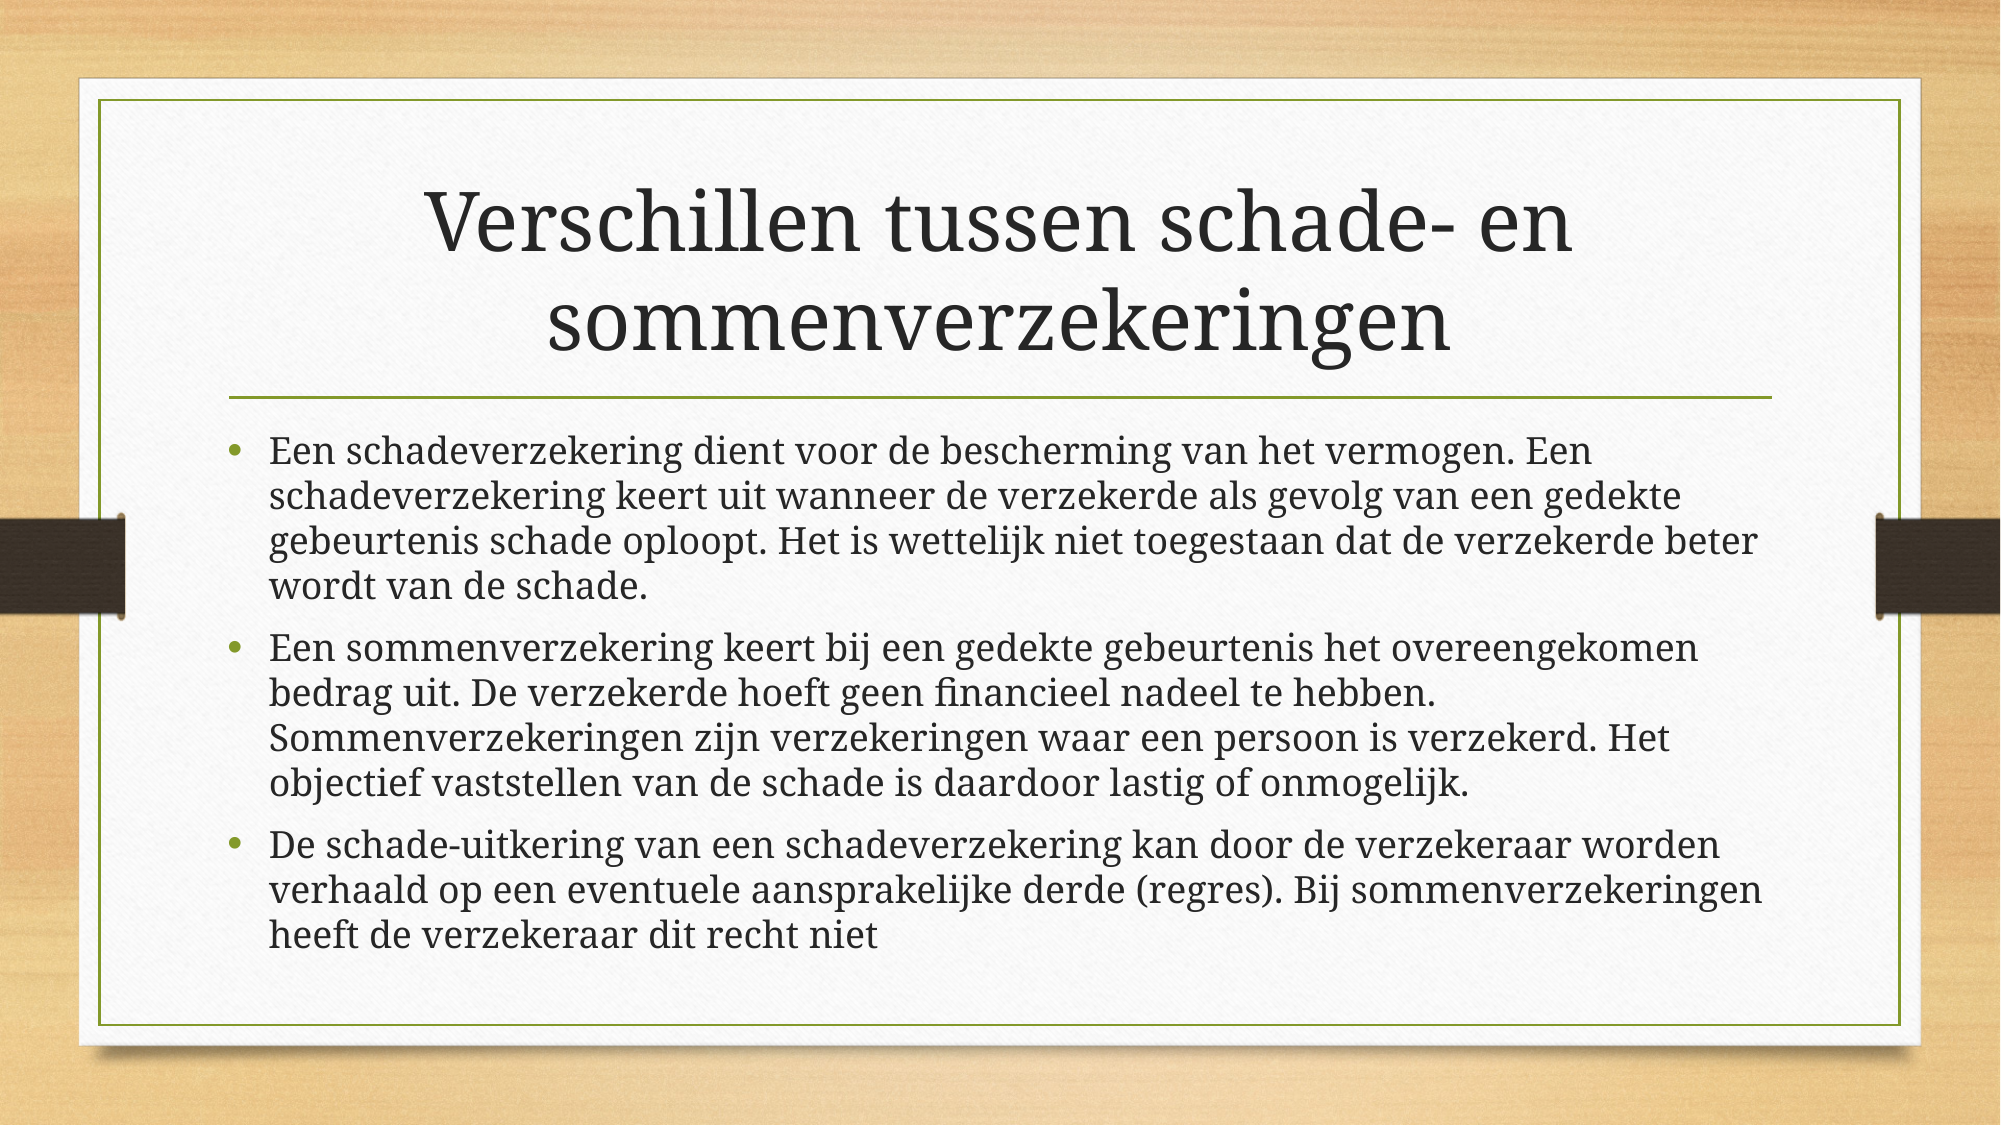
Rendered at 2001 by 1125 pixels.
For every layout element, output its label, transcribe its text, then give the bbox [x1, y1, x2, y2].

list Een schadeverzekering dient voor de bescherming van het vermogen. Een schadeverzekering keert uit wanneer de verzekerde als gevolg van een gedekte gebeurtenis schade oploopt. Het is wettelijk niet toegestaan dat de verzekerde beter wordt van de schade. Een sommenverzekering keert bij een gedekte gebeurtenis het overeengekomen bedrag uit. De verzekerde hoeft geen financieel nadeel te hebben. Sommenverzekeringen zijn verzekeringen waar een persoon is verzekerd. Het objectief vaststellen van de schade is daardoor lastig of onmogelijk. De schade-uitkering van een schadeverzekering kan door de verzekeraar worden verhaald op een eventuele aansprakelijke derde (regres). Bij sommenverzekeringen heeft de verzekeraar dit recht niet [212, 419, 1788, 964]
title Verschillen tussen schade- en sommenverzekeringen [212, 161, 1788, 375]
picture [0, 0, 2001, 1125]
